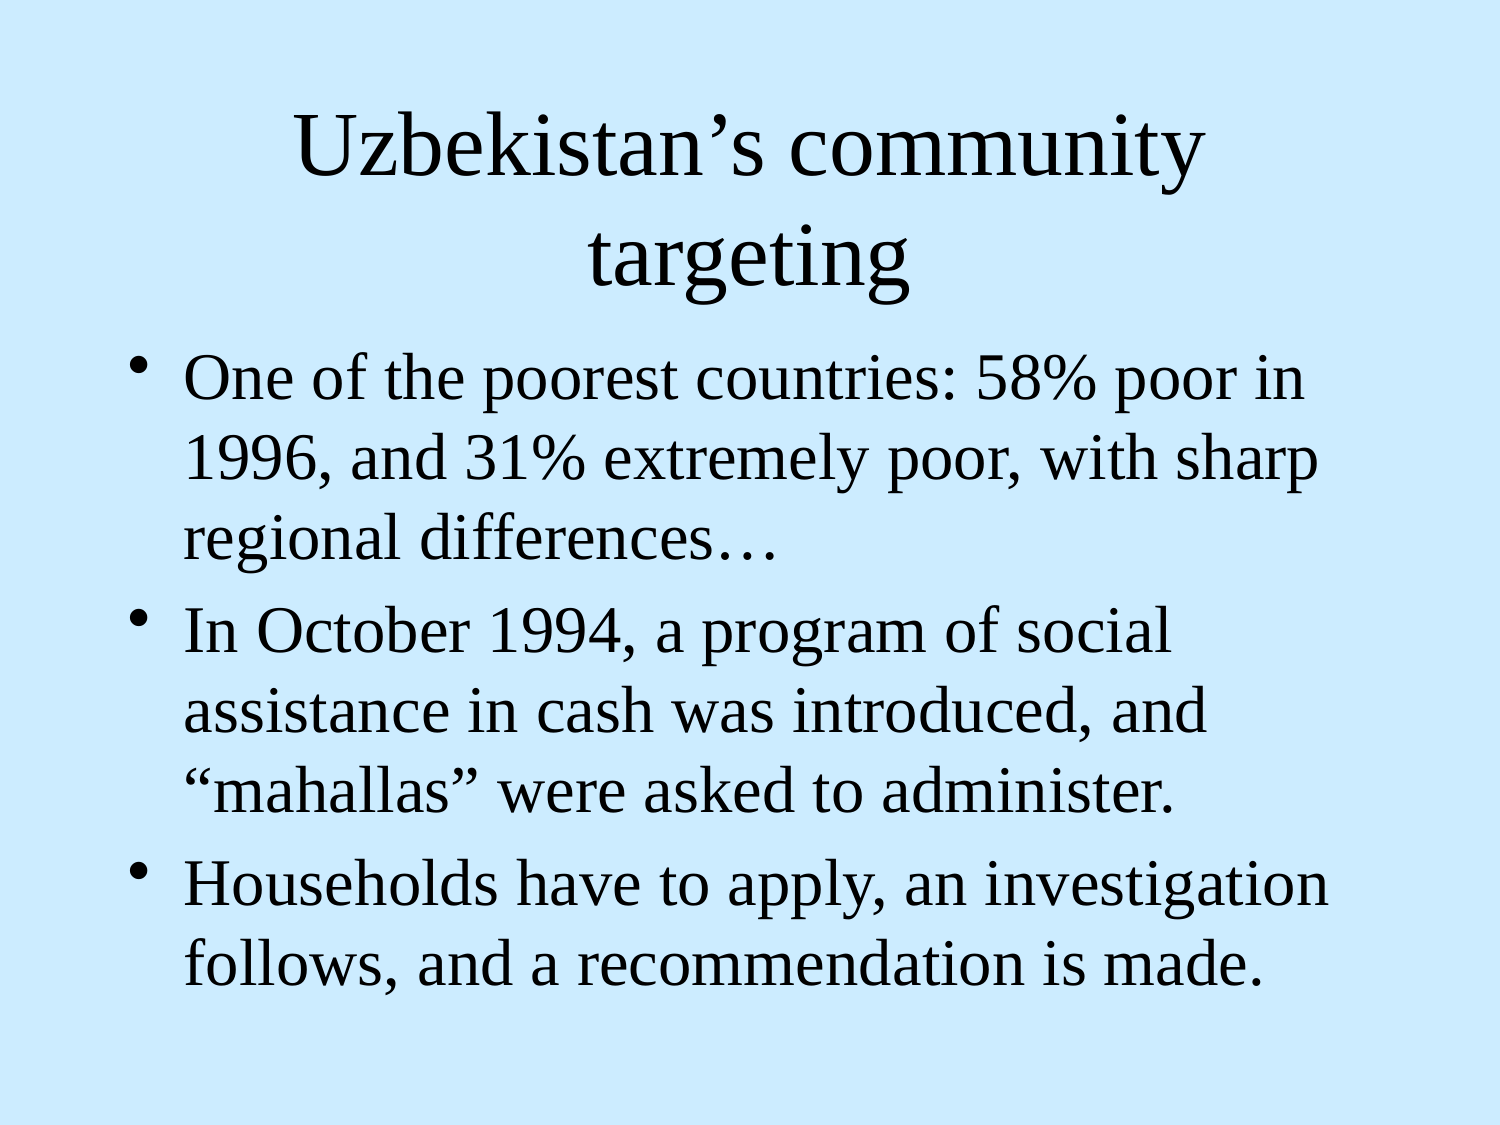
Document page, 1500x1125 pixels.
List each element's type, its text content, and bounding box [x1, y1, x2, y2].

list One of the poorest countries: 58% poor in 1996, and 31% extremely poor, with sharp regional differences… In October 1994, a program of social assistance in cash was introduced, and “mahallas” were asked to administer. Households have to apply, an investigation follows, and a recommendation is made. [112, 324, 1388, 1001]
title Uzbekistan’s community targeting [112, 99, 1388, 288]
